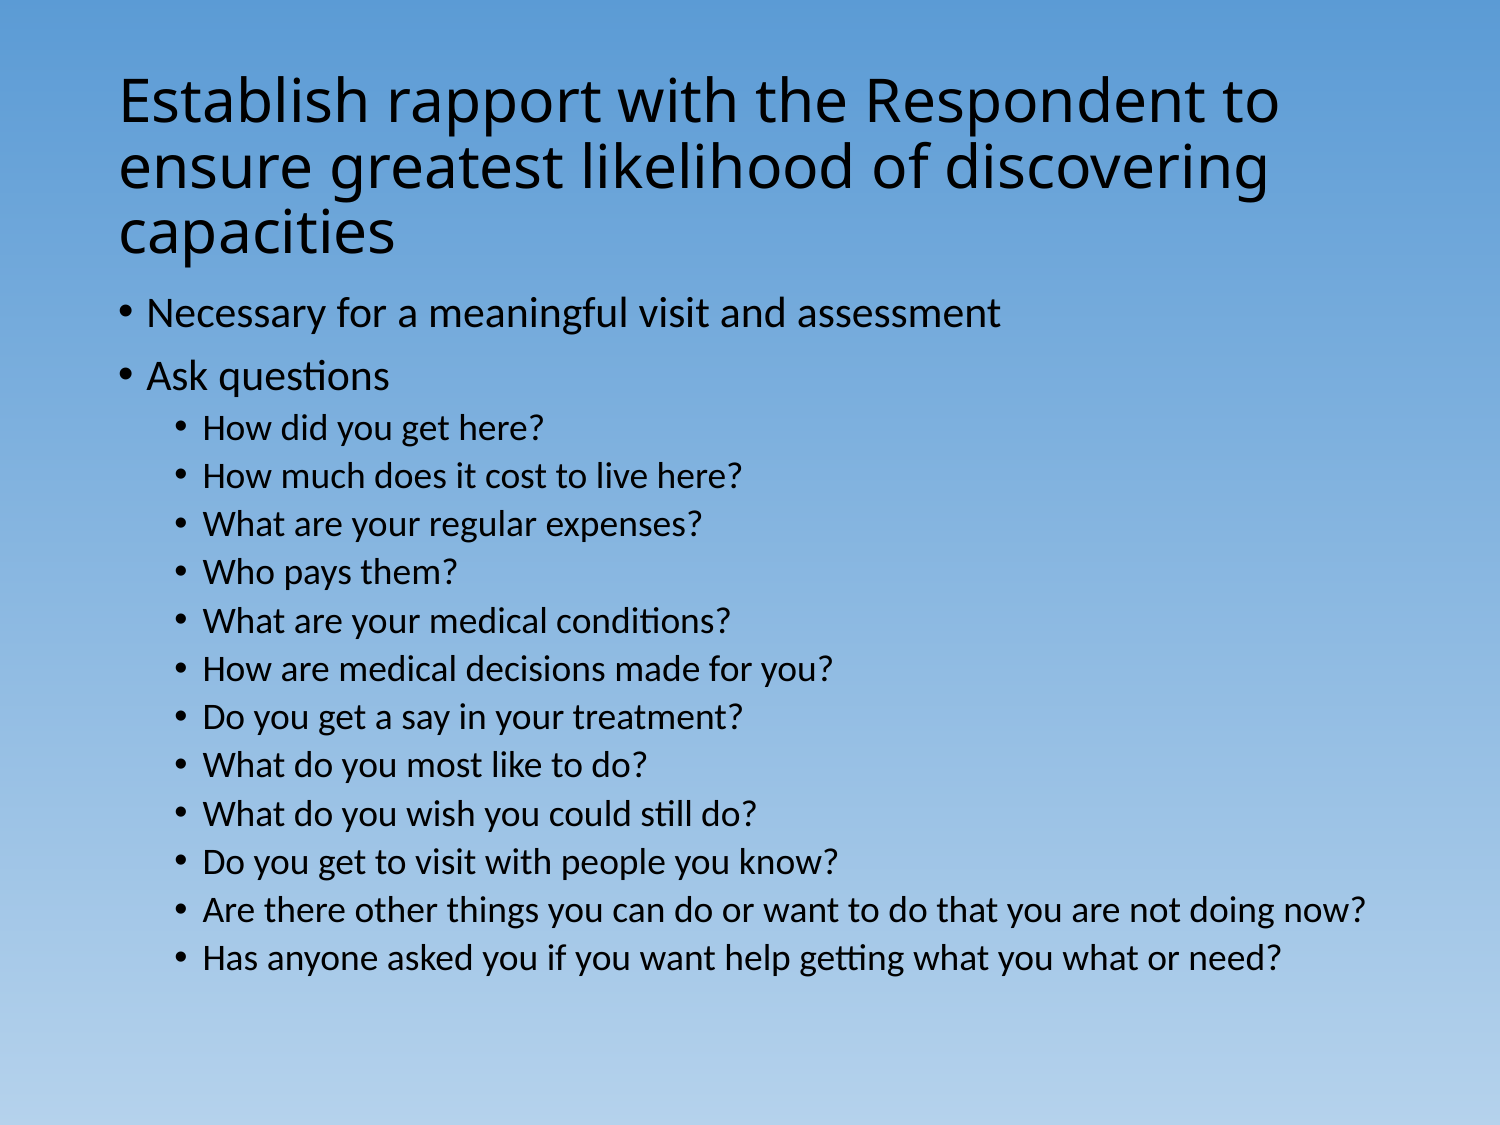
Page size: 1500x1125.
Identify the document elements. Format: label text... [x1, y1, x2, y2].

list Necessary for a meaningful visit and assessment Ask questions How did you get here? How much does it cost to live here? What are your regular expenses? Who pays them? What are your medical conditions? How are medical decisions made for you? Do you get a say in your treatment? What do you most like to do? What do you wish you could still do? Do you get to visit with people you know? Are there other things you can do or want to do that you are not doing now? Has anyone asked you if you want help getting what you what or need? [103, 282, 1397, 1087]
title Establish rapport with the Respondent to ensure greatest likelihood of discovering capacities [103, 59, 1397, 278]
